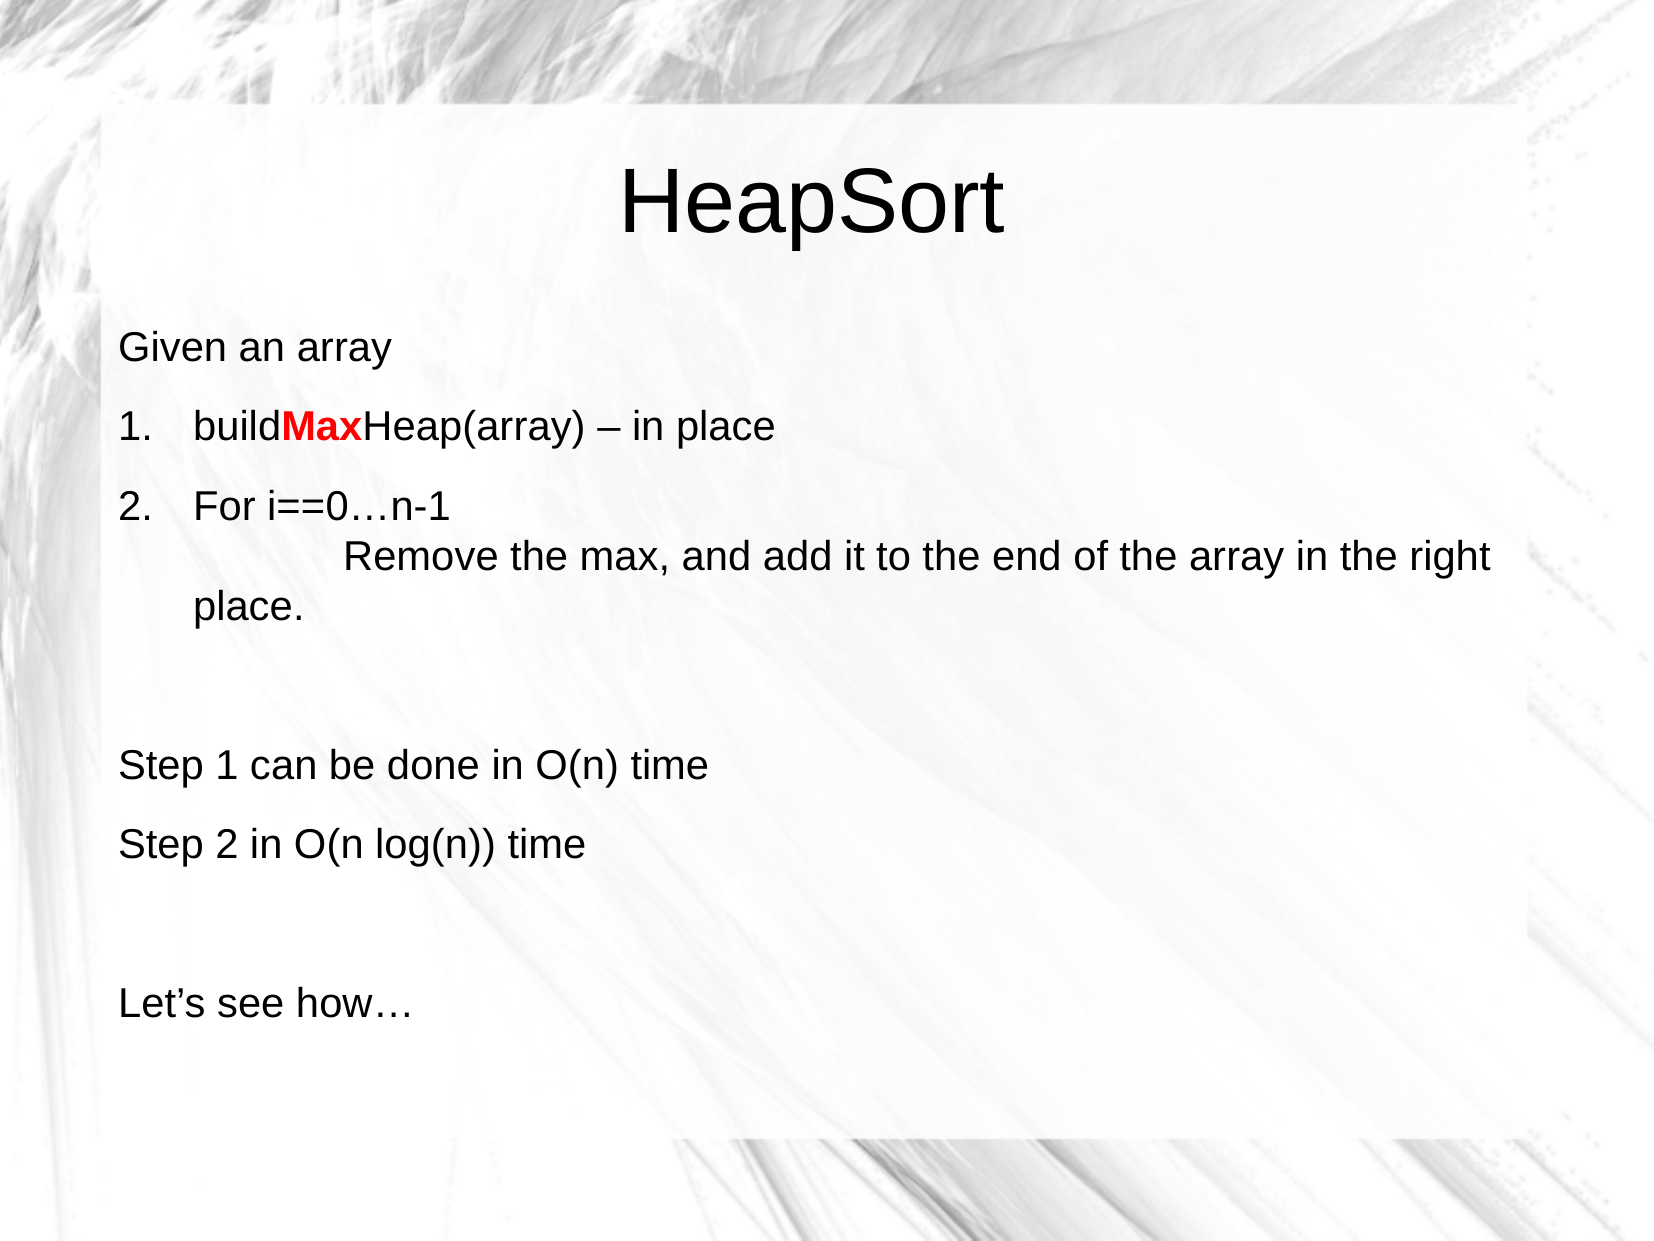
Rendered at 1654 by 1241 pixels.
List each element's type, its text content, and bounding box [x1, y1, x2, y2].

title HeapSort [118, 112, 1506, 281]
picture [0, 0, 1654, 1241]
list Given an array buildMaxHeap(array) – in place For i==0…n-1 Remove the max, and add it to the end of the array in the right place. Step 1 can be done in O(n) time Step 2 in O(n log(n)) time Let’s see how… [118, 319, 1571, 1102]
